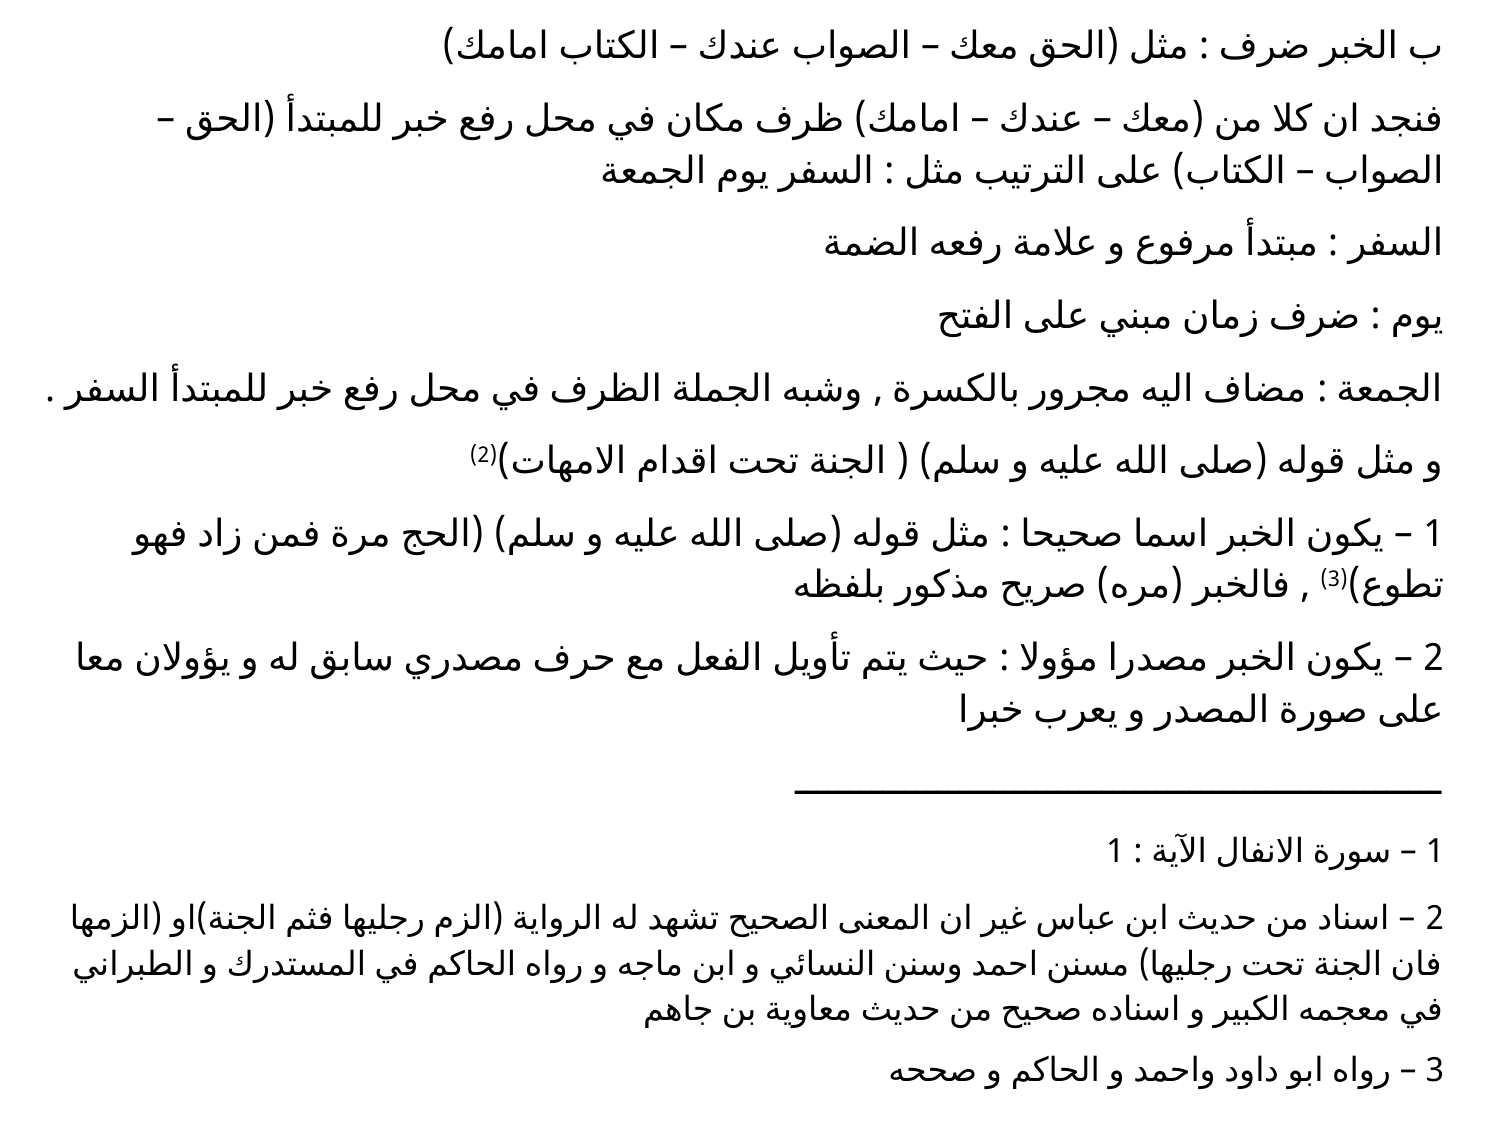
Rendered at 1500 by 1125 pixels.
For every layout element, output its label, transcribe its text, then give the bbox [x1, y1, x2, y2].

text_box ب الخبر ضرف : مثل (الحق معك – الصواب عندك – الكتاب امامك) فنجد ان كلا من (معك – عندك – امامك) ظرف مكان في محل رفع خبر للمبتدأ (الحق – الصواب – الكتاب) على الترتيب مثل : السفر يوم الجمعة السفر : مبتدأ مرفوع و علامة رفعه الضمة يوم : ضرف زمان مبني على الفتح الجمعة : مضاف اليه مجرور بالكسرة , وشبه الجملة الظرف في محل رفع خبر للمبتدأ السفر . و مثل قوله (صلى الله عليه و سلم) ( الجنة تحت اقدام الامهات)(2) 1 – يكون الخبر اسما صحيحا : مثل قوله (صلى الله عليه و سلم) (الحج مرة فمن زاد فهو تطوع)(3) , فالخبر (مره) صريح مذكور بلفظه 2 – يكون الخبر مصدرا مؤولا : حيث يتم تأويل الفعل مع حرف مصدري سابق له و يؤولان معا على صورة المصدر و يعرب خبرا ـــــــــــــــــــــــــــــــــــــــــــــــــــــــــــ 1 – سورة الانفال الآية : 1 2 – اسناد من حديث ابن عباس غير ان المعنى الصحيح تشهد له الرواية (الزم رجليها فثم الجنة)او (الزمها فان الجنة تحت رجليها) مسنن احمد وسنن النسائي و ابن ماجه و رواه الحاكم في المستدرك و الطبراني في معجمه الكبير و اسناده صحيح من حديث معاوية بن جاهم 3 – رواه ابو داود واحمد و الحاكم و صححه [17, 7, 1459, 1096]
